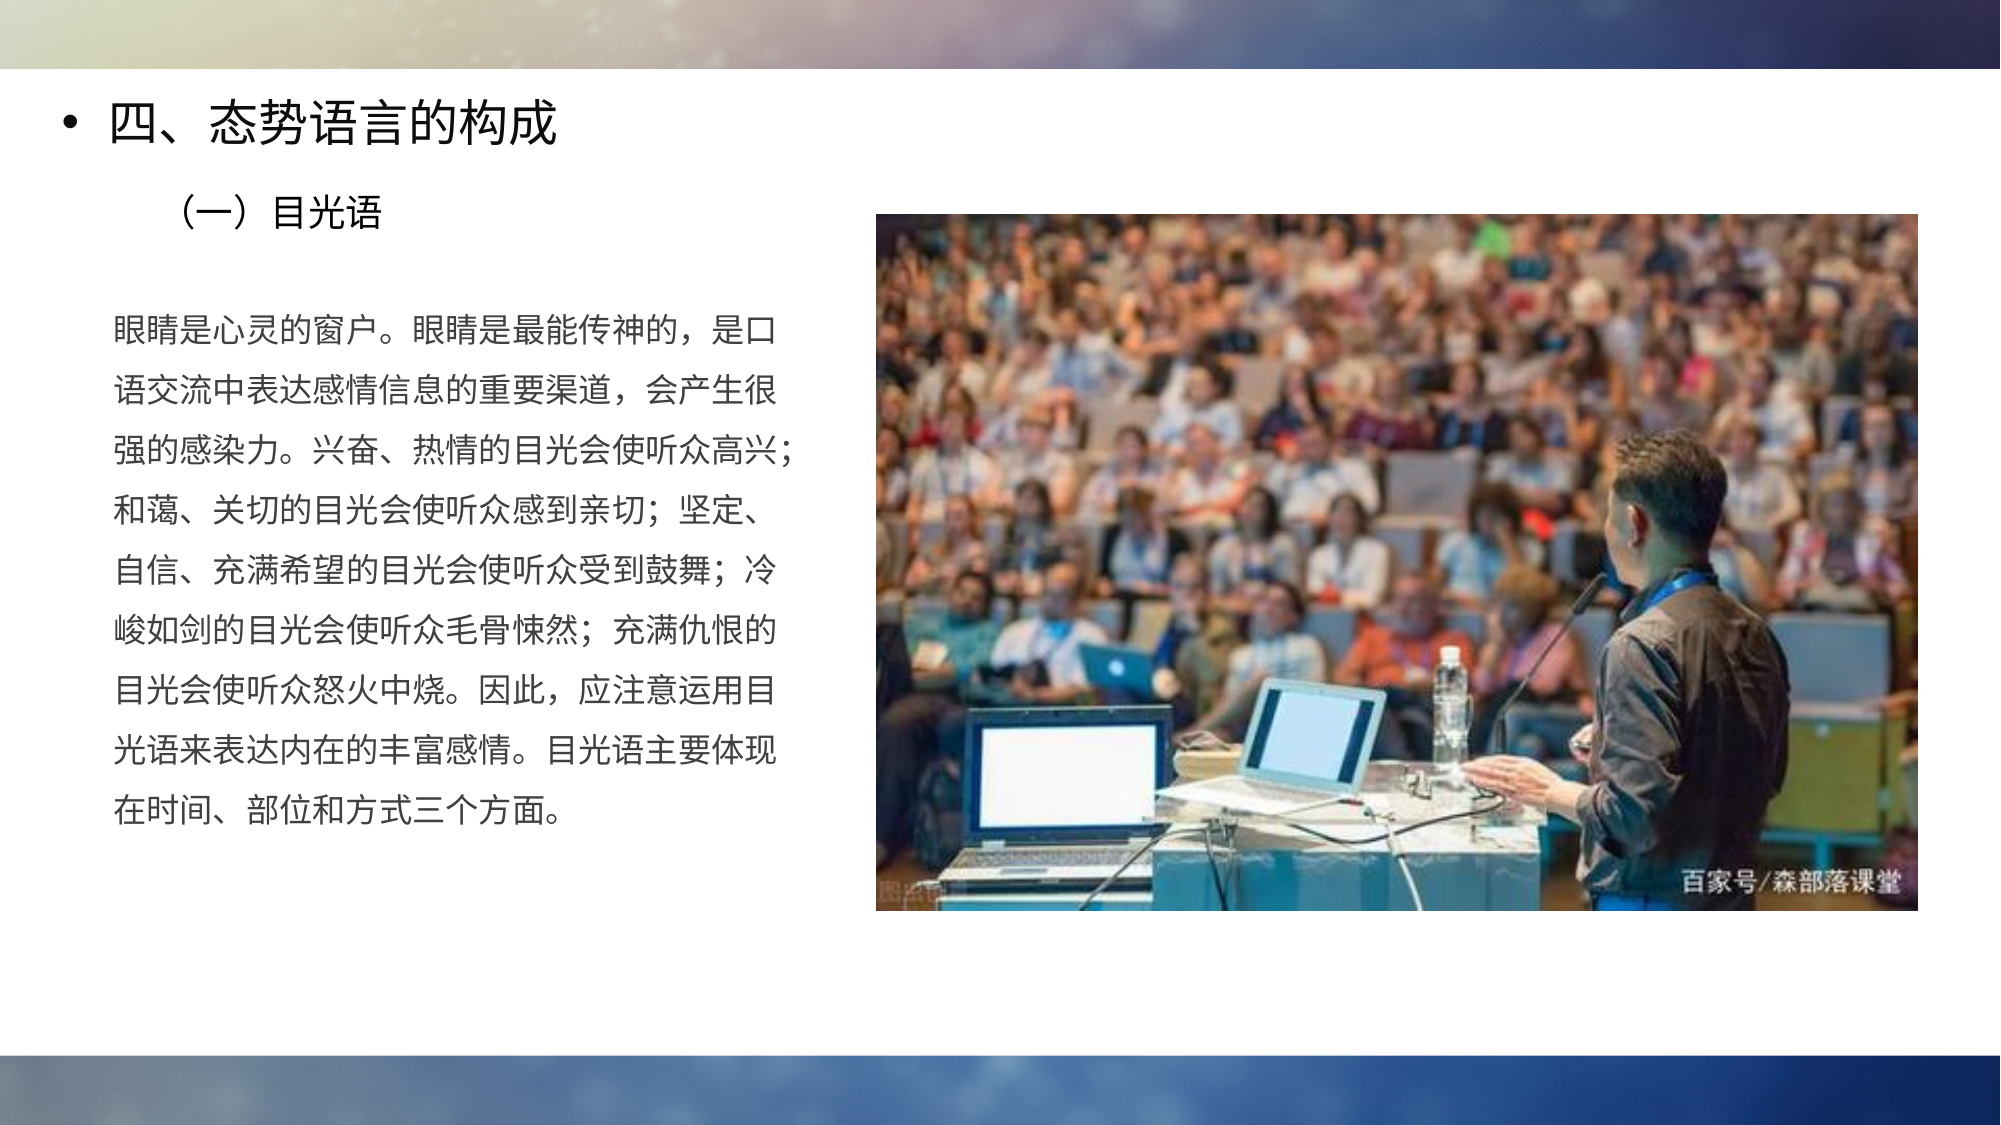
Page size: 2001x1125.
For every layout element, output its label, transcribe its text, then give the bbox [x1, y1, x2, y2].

picture [0, 1056, 2000, 1125]
text_box 眼睛是心灵的窗户。眼睛是最能传神的，是口语交流中表达感情信息的重要渠道，会产生很强的感染力。兴奋、热情的目光会使听众高兴；和蔼、关切的目光会使听众感到亲切；坚定、自信、充满希望的目光会使听众受到鼓舞；冷峻如剑的目光会使听众毛骨悚然；充满仇恨的目光会使听众怒火中烧。因此，应注意运用目光语来表达内在的丰富感情。目光语主要体现在时间、部位和方式三个方面。 [98, 282, 810, 836]
text_box 四、态势语言的构成 [46, 84, 724, 160]
picture [0, 0, 2000, 69]
text_box （一）目光语 [143, 181, 398, 242]
picture [875, 214, 1918, 911]
